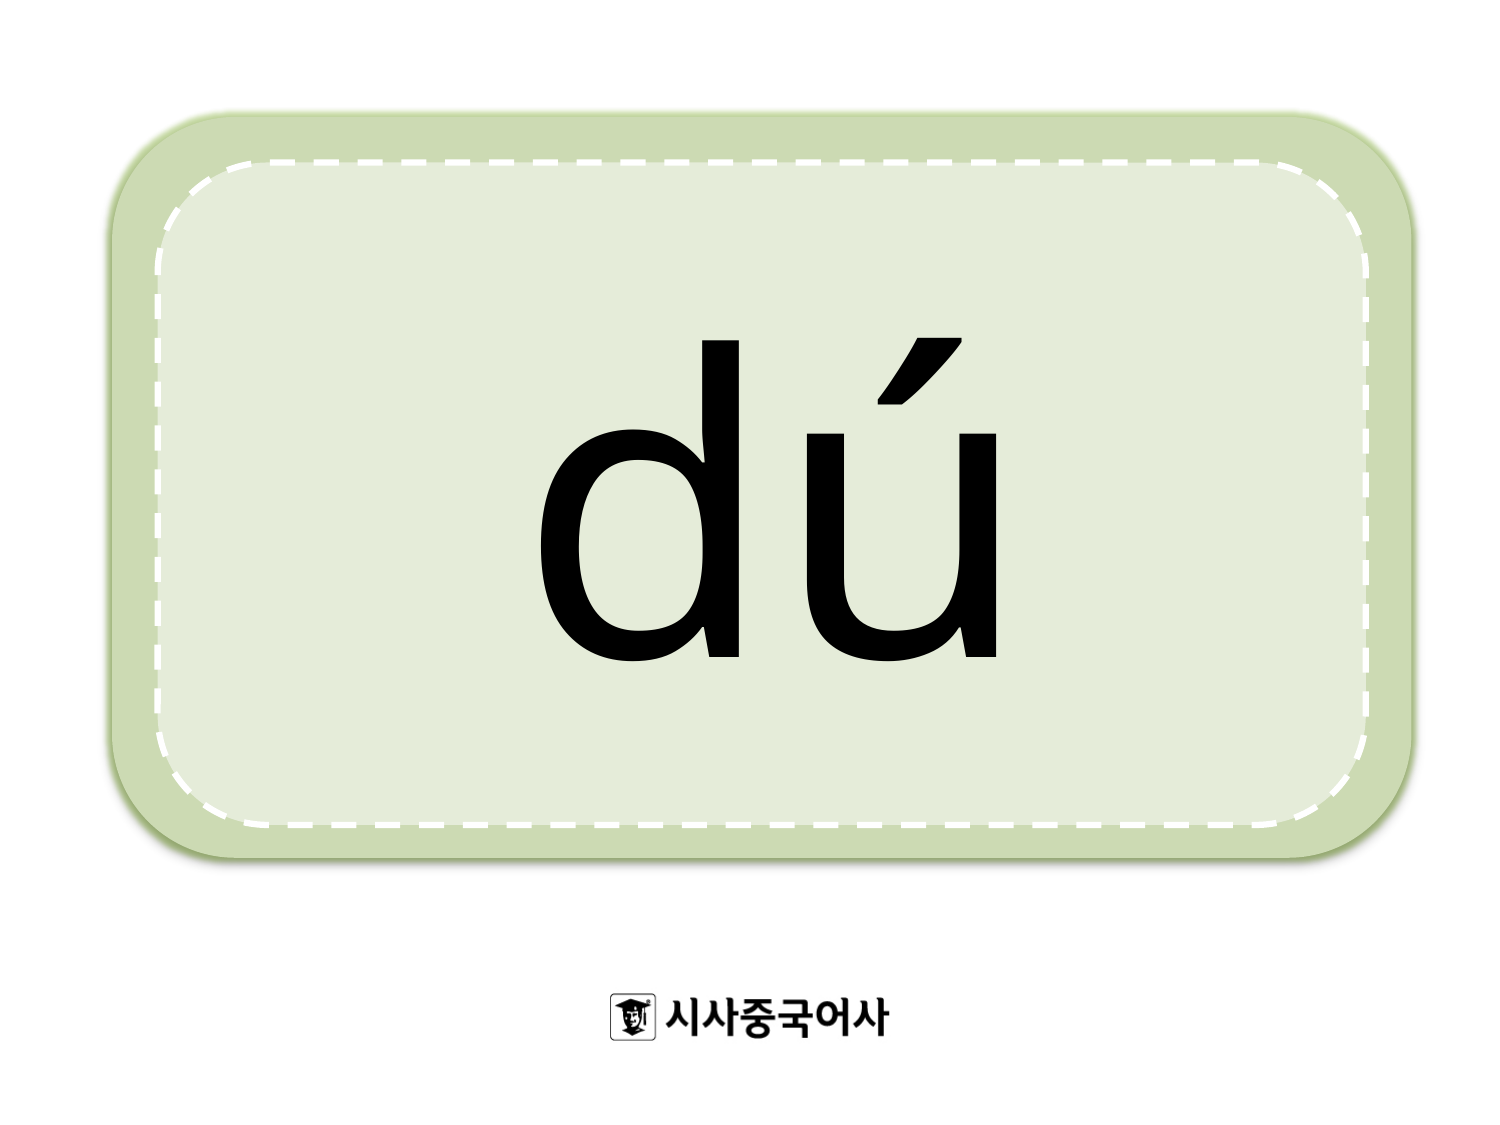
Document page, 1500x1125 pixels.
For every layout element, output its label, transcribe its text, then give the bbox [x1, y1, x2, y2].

picture [602, 987, 898, 1047]
text_box dú [171, 159, 1380, 823]
